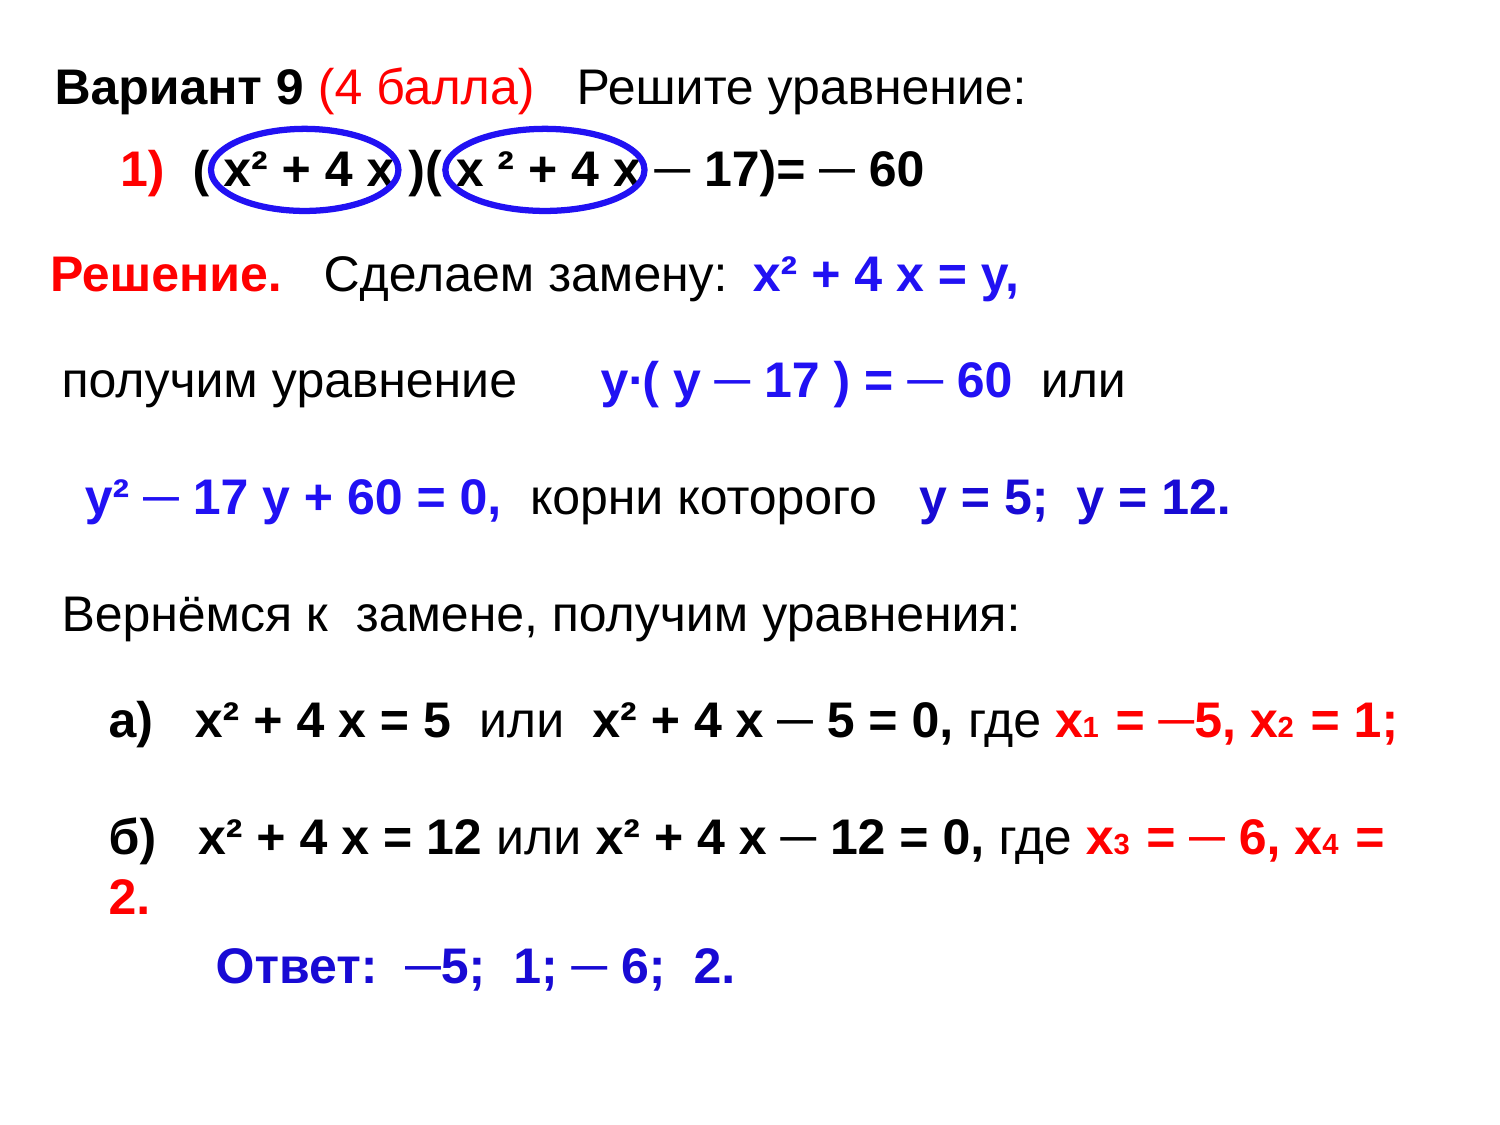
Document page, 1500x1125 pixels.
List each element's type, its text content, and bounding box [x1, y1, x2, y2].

text_box б) х² + 4 х = 12 или х² + 4 х ─ 12 = 0, где х3 = ─ 6, х4 = 2. [93, 796, 1454, 932]
text_box Вариант 9 (4 балла) Решите уравнение: [39, 46, 1042, 122]
text_box х² + 4 х = у, [738, 234, 1067, 310]
text_box [445, 128, 645, 211]
text_box Решение. Сделаем замену: [35, 234, 738, 310]
text_box 1) ( х² + 4 х )( х ² + 4 х ─ 17)= ─ 60 [553, 128, 997, 204]
text_box 1) ( х² + 4 х )( х ² + 4 х ─ 17)= ─ 60 [105, 128, 297, 204]
text_box получим уравнение [46, 339, 563, 415]
text_box у∙( у ─ 17 ) = ─ 60 или [585, 339, 1172, 415]
text_box [210, 128, 399, 211]
text_box а) х² + 4 х = 5 или х² + 4 х ─ 5 = 0, где х1 = ─5, х2 = 1; [93, 679, 1442, 755]
text_box Ответ: ─5; 1; ─ 6; 2. [200, 925, 751, 1001]
text_box 1) ( х² + 4 х )( х ² + 4 х ─ 17)= ─ 60 [313, 128, 536, 204]
text_box Вернёмся к замене, получим уравнения: [46, 574, 1079, 649]
text_box у² ─ 17 у + 60 = 0, корни которого у = 5; у = 12. [70, 456, 1289, 532]
